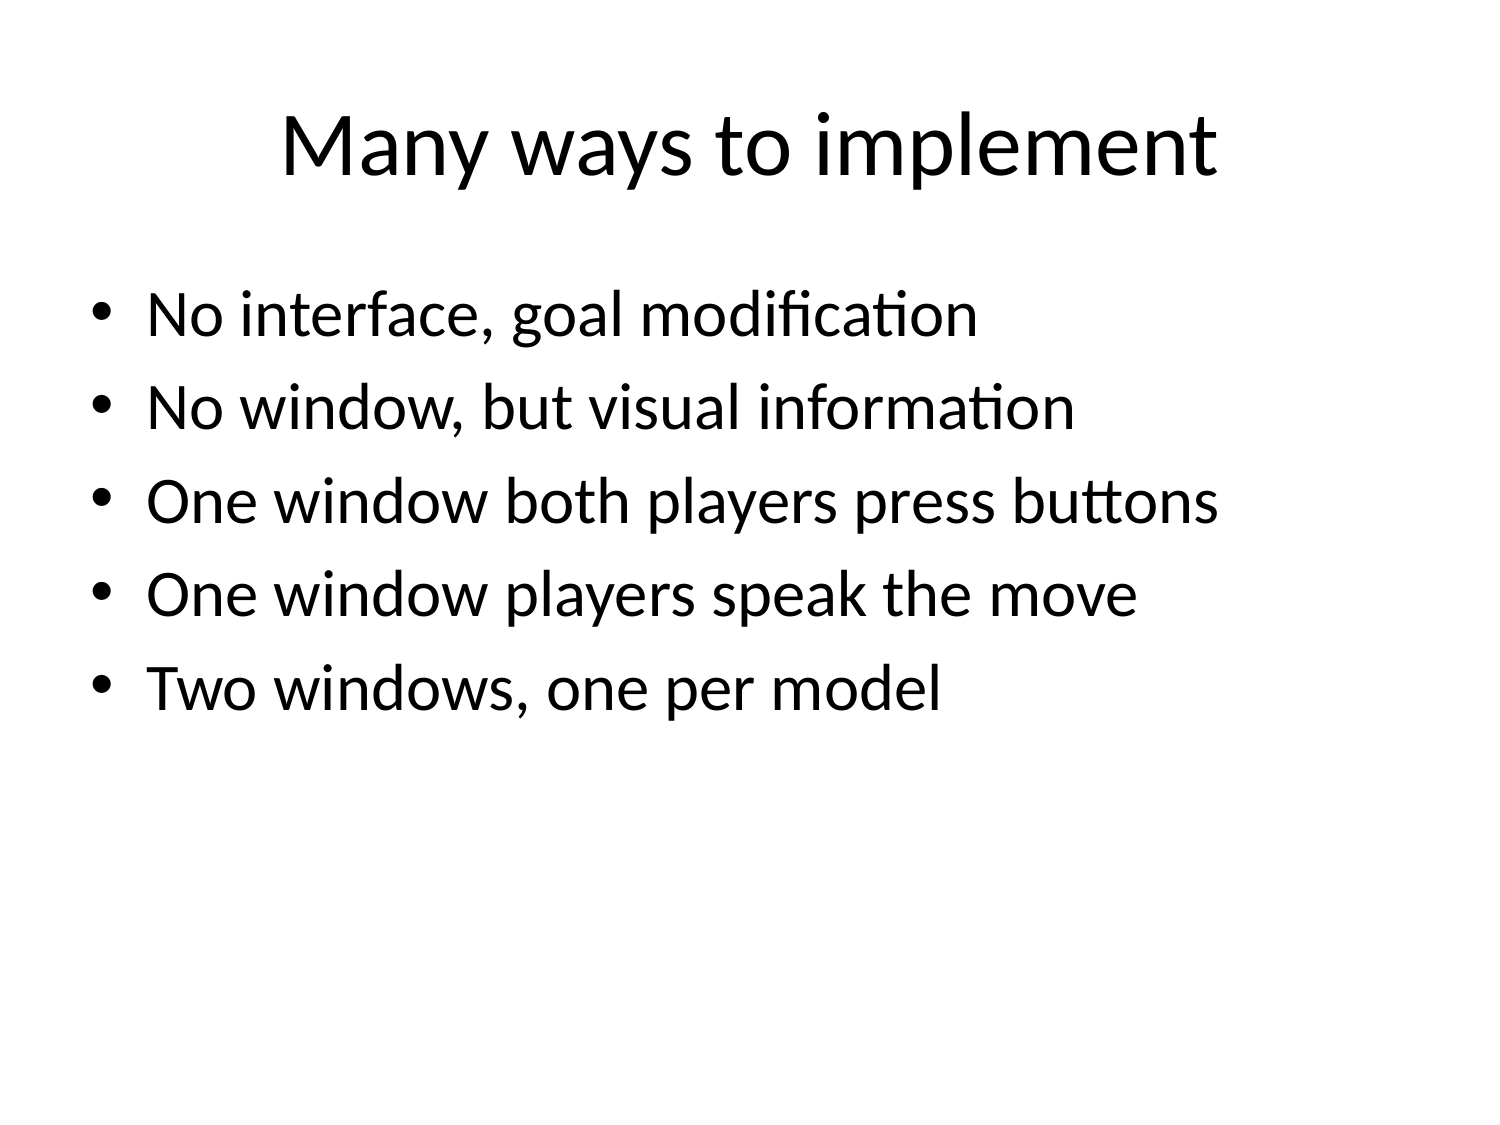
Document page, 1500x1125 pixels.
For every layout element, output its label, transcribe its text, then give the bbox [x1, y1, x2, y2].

list No interface, goal modification No window, but visual information One window both players press buttons One window players speak the move Two windows, one per model [75, 262, 1425, 1005]
title Many ways to implement [75, 45, 1425, 233]
